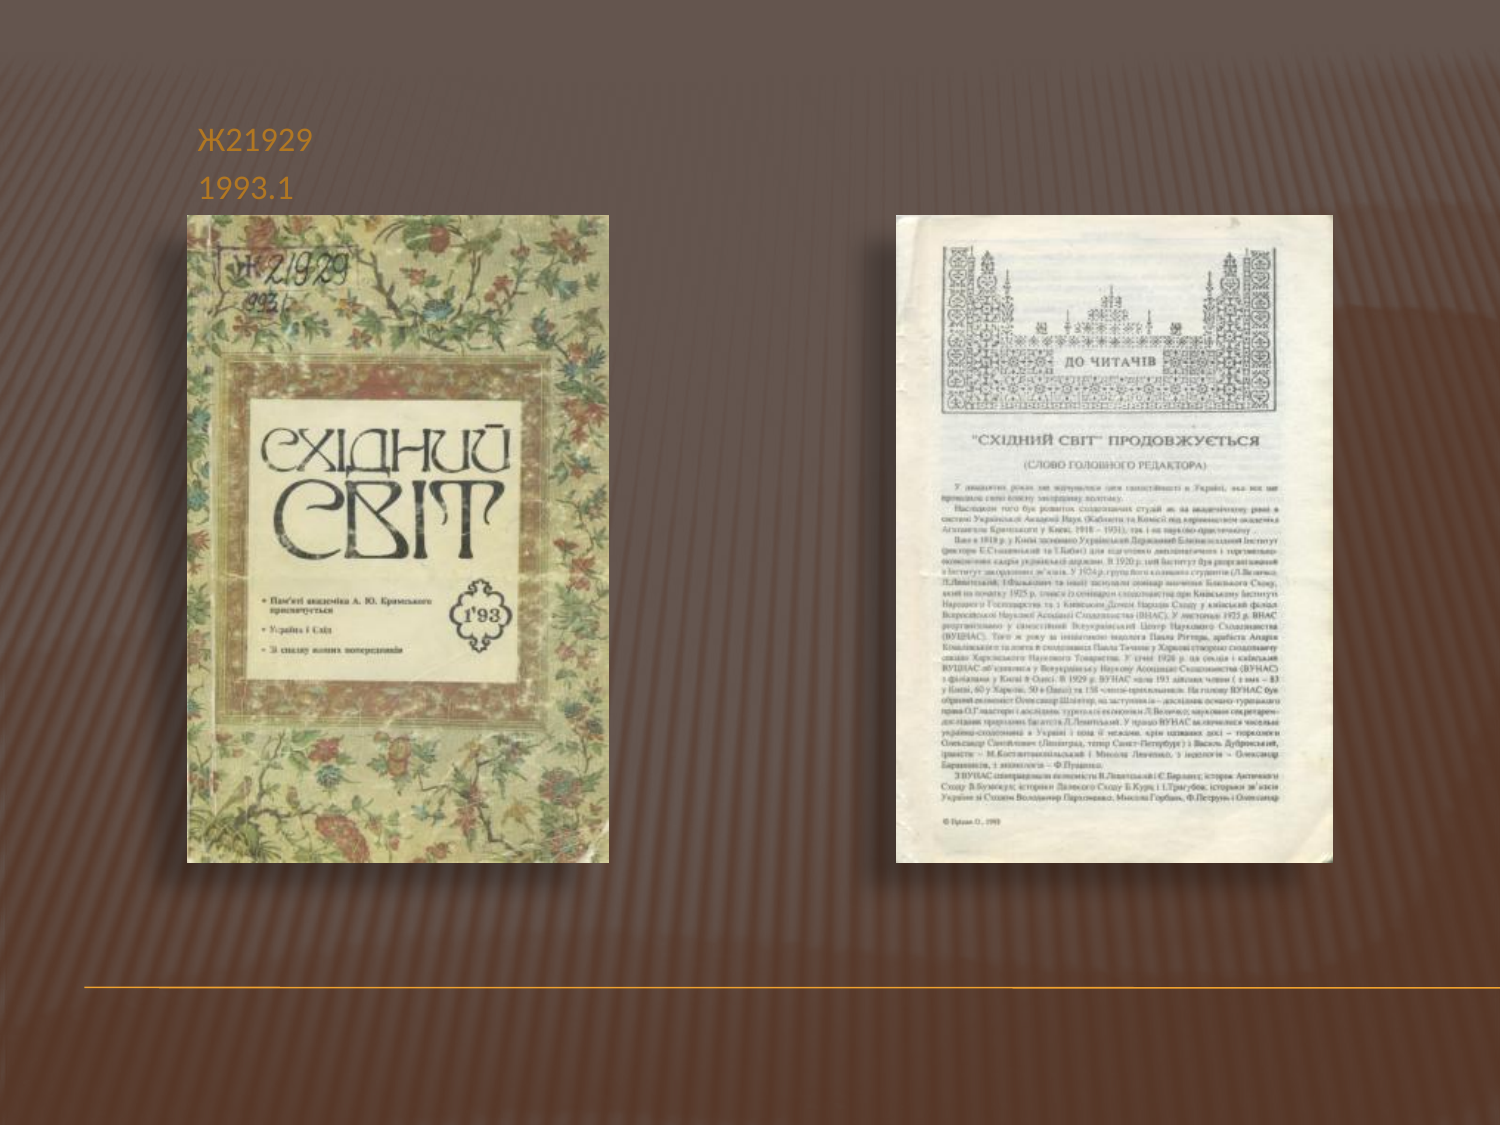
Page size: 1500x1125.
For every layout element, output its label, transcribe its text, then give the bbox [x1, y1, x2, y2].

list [896, 215, 1333, 863]
list Ж21929 1993.1 [183, 109, 609, 215]
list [187, 215, 610, 863]
